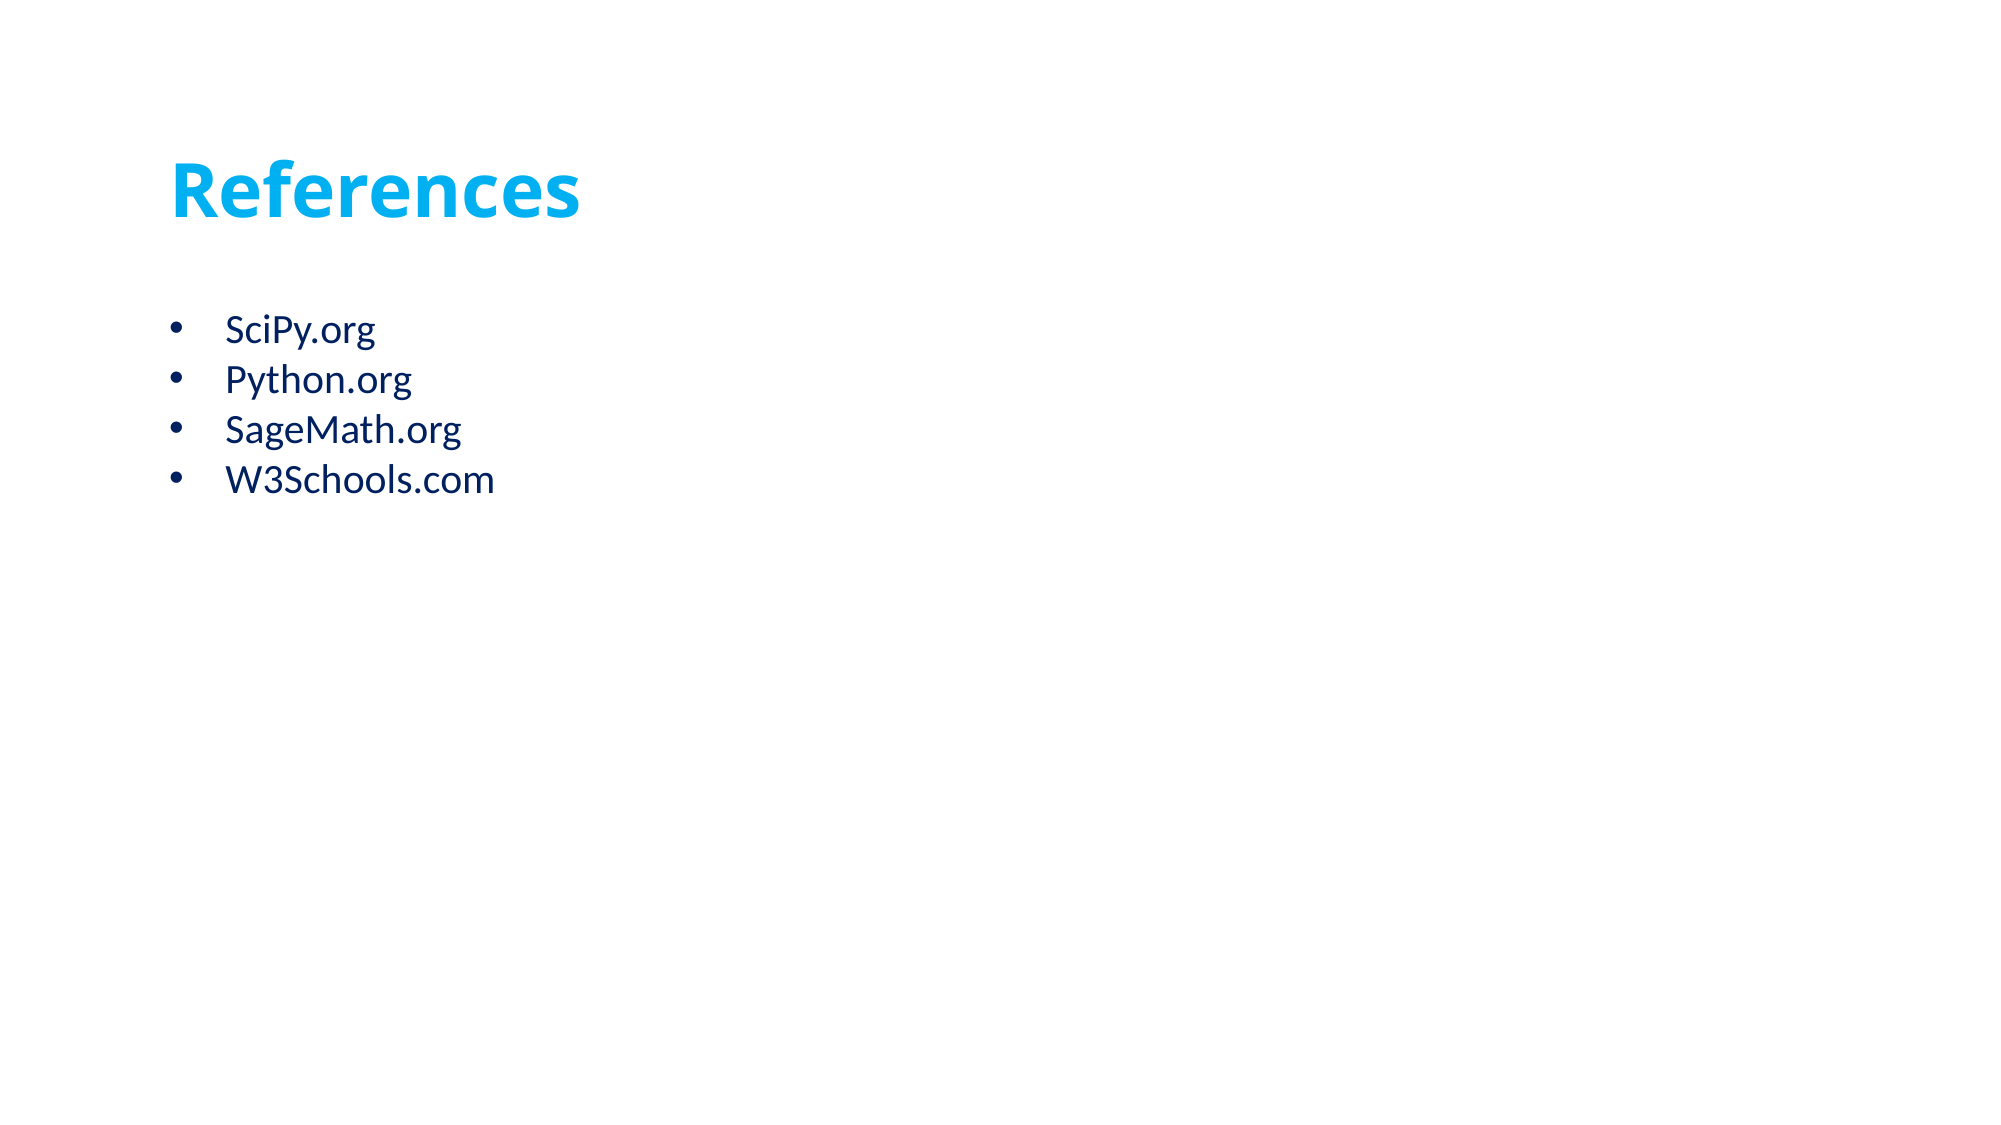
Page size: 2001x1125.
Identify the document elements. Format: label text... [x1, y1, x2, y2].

text_box References SciPy.org Python.org SageMath.org W3Schools.com [154, 134, 1813, 510]
